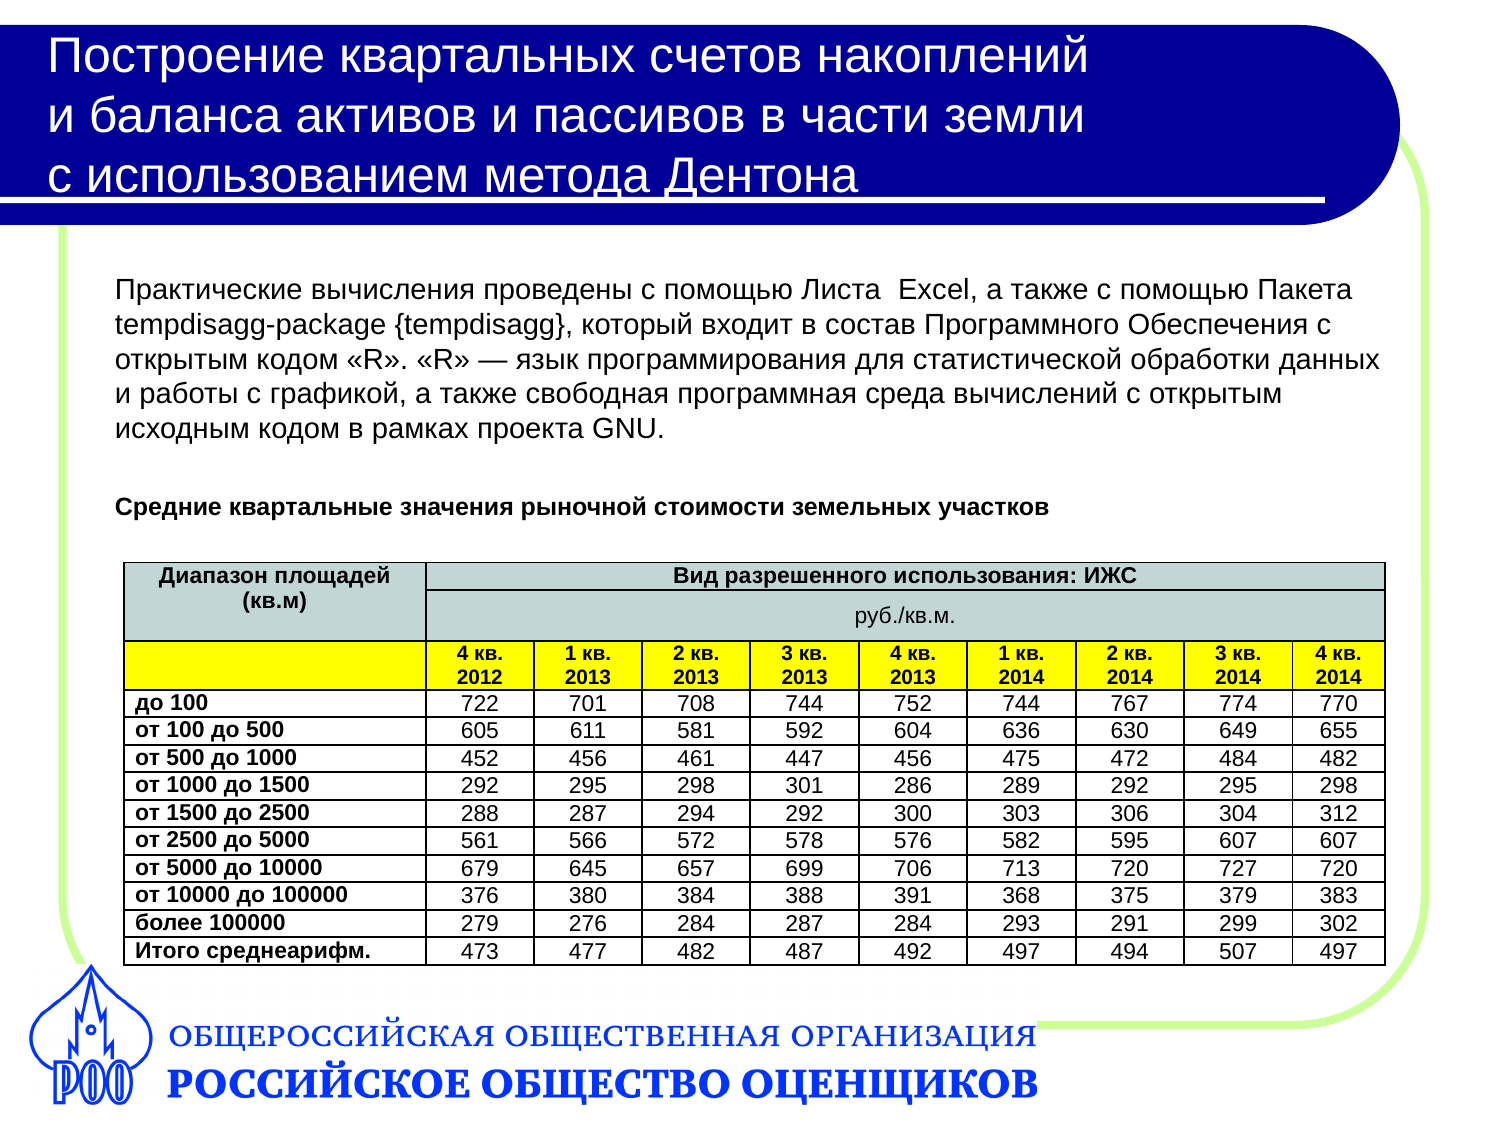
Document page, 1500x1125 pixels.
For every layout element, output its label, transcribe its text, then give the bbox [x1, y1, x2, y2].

table_cell 720 [1077, 856, 1183, 881]
table_cell 475 [968, 746, 1075, 771]
table_cell 376 [427, 883, 533, 909]
table_cell 701 [535, 691, 641, 716]
table_cell 388 [751, 883, 858, 909]
table_cell от 2500 до 5000 [125, 828, 425, 854]
table_cell 720 [1293, 856, 1384, 881]
table_cell от 1500 до 2500 [125, 801, 425, 826]
table_cell 295 [535, 773, 641, 799]
table_cell 607 [1185, 828, 1292, 854]
table_cell руб./кв.м. [427, 591, 1384, 640]
table_cell от 5000 до 10000 [125, 856, 425, 881]
table_cell 295 [1185, 773, 1292, 799]
table_cell 592 [751, 718, 858, 744]
table_cell 472 [1077, 746, 1183, 771]
table_cell 630 [1077, 718, 1183, 744]
table_cell 302 [1293, 911, 1384, 936]
table_cell 774 [1185, 691, 1292, 716]
table_cell 379 [1185, 883, 1292, 909]
table_cell 636 [968, 718, 1075, 744]
table_cell 456 [535, 746, 641, 771]
table_cell 384 [643, 883, 749, 909]
table_cell 292 [751, 801, 858, 826]
table_cell 572 [643, 828, 749, 854]
table_header Вид разрешенного использования: ИЖС [427, 563, 1384, 589]
table_cell 4 кв. 2013 [860, 642, 966, 689]
table_cell 279 [427, 911, 533, 936]
table_cell 294 [643, 801, 749, 826]
table_cell 561 [427, 828, 533, 854]
table_cell 380 [535, 883, 641, 909]
title Построение квартальных счетов накоплений и баланса активов и пассивов в части земли с использованием метода Дентона [32, 37, 1347, 188]
table_cell 706 [860, 856, 966, 881]
table_cell до 100 [125, 691, 425, 716]
table_cell от 500 до 1000 [125, 746, 425, 771]
table_cell 477 [535, 938, 641, 964]
table_cell от 10000 до 100000 [125, 883, 425, 909]
picture [29, 964, 1037, 1105]
table_cell 292 [1077, 773, 1183, 799]
table_cell более 100000 [125, 911, 425, 936]
table_cell 713 [968, 856, 1075, 881]
table_cell 595 [1077, 828, 1183, 854]
table_cell 582 [968, 828, 1075, 854]
table_cell 301 [751, 773, 858, 799]
table_cell 484 [1185, 746, 1292, 771]
table_cell 456 [860, 746, 966, 771]
table_cell 289 [968, 773, 1075, 799]
table_cell 604 [860, 718, 966, 744]
table_cell 607 [1293, 828, 1384, 854]
table_cell 291 [1077, 911, 1183, 936]
table_cell 482 [643, 938, 749, 964]
table_cell 657 [643, 856, 749, 881]
table_cell 284 [643, 911, 749, 936]
table_cell 482 [1293, 746, 1384, 771]
table_cell 312 [1293, 801, 1384, 826]
table_cell 2 кв. 2014 [1077, 642, 1183, 689]
list Практические вычисления проведены с помощью Листа Excel, а также с помощью Пакета tempdisagg-package {tempdisagg}, который входит в состав Программного Обеспечения с открытым кодом «R». «R» — язык программирования для статистической обработки данных и работы с графикой, а также свободная программная среда вычислений с открытым исходным кодом в рамках проекта GNU. Средние квартальные значения рыночной стоимости земельных участков [99, 262, 1400, 988]
table_cell 1 кв. 2014 [968, 642, 1075, 689]
table_cell 605 [427, 718, 533, 744]
table_cell 1 кв. 2013 [535, 642, 641, 689]
table_cell 699 [751, 856, 858, 881]
table_cell 293 [968, 911, 1075, 936]
table_cell 383 [1293, 883, 1384, 909]
table_cell [125, 642, 425, 689]
table_cell 497 [1293, 938, 1384, 964]
table_cell 722 [427, 691, 533, 716]
table_cell 649 [1185, 718, 1292, 744]
table_cell 744 [968, 691, 1075, 716]
table_cell 3 кв. 2013 [751, 642, 858, 689]
table_cell 487 [751, 938, 858, 964]
table_cell 300 [860, 801, 966, 826]
table_cell 304 [1185, 801, 1292, 826]
table_cell 497 [968, 938, 1075, 964]
table_cell 287 [535, 801, 641, 826]
table_cell 645 [535, 856, 641, 881]
table_cell 447 [751, 746, 858, 771]
table_cell 494 [1077, 938, 1183, 964]
table_cell 276 [535, 911, 641, 936]
table_cell 298 [1293, 773, 1384, 799]
table_cell Итого среднеарифм. [125, 938, 425, 964]
table_cell 284 [860, 911, 966, 936]
table_cell 303 [968, 801, 1075, 826]
table_cell 286 [860, 773, 966, 799]
table_cell от 1000 до 1500 [125, 773, 425, 799]
table_cell 679 [427, 856, 533, 881]
table_cell 576 [860, 828, 966, 854]
table_cell 461 [643, 746, 749, 771]
table_cell 391 [860, 883, 966, 909]
table_cell 578 [751, 828, 858, 854]
table_cell 581 [643, 718, 749, 744]
table_cell 4 кв. 2012 [427, 642, 533, 689]
table_cell 611 [535, 718, 641, 744]
table_cell 770 [1293, 691, 1384, 716]
table_cell 368 [968, 883, 1075, 909]
table_cell 708 [643, 691, 749, 716]
table_cell 767 [1077, 691, 1183, 716]
table_cell 292 [427, 773, 533, 799]
table_cell 4 кв. 2014 [1293, 642, 1384, 689]
table_cell 288 [427, 801, 533, 826]
table_cell 2 кв. 2013 [643, 642, 749, 689]
table_cell 492 [860, 938, 966, 964]
table_cell 566 [535, 828, 641, 854]
table_cell 727 [1185, 856, 1292, 881]
table_cell 507 [1185, 938, 1292, 964]
table_cell от 100 до 500 [125, 718, 425, 744]
table_cell 299 [1185, 911, 1292, 936]
table_cell 452 [427, 746, 533, 771]
table_cell 744 [751, 691, 858, 716]
table_cell 655 [1293, 718, 1384, 744]
table_cell 306 [1077, 801, 1183, 826]
table_cell 473 [427, 938, 533, 964]
table_header Диапазон площадей (кв.м) [125, 563, 425, 640]
table_cell 3 кв. 2014 [1185, 642, 1292, 689]
table_cell 752 [860, 691, 966, 716]
table_cell 375 [1077, 883, 1183, 909]
table_cell 287 [751, 911, 858, 936]
table_cell 298 [643, 773, 749, 799]
